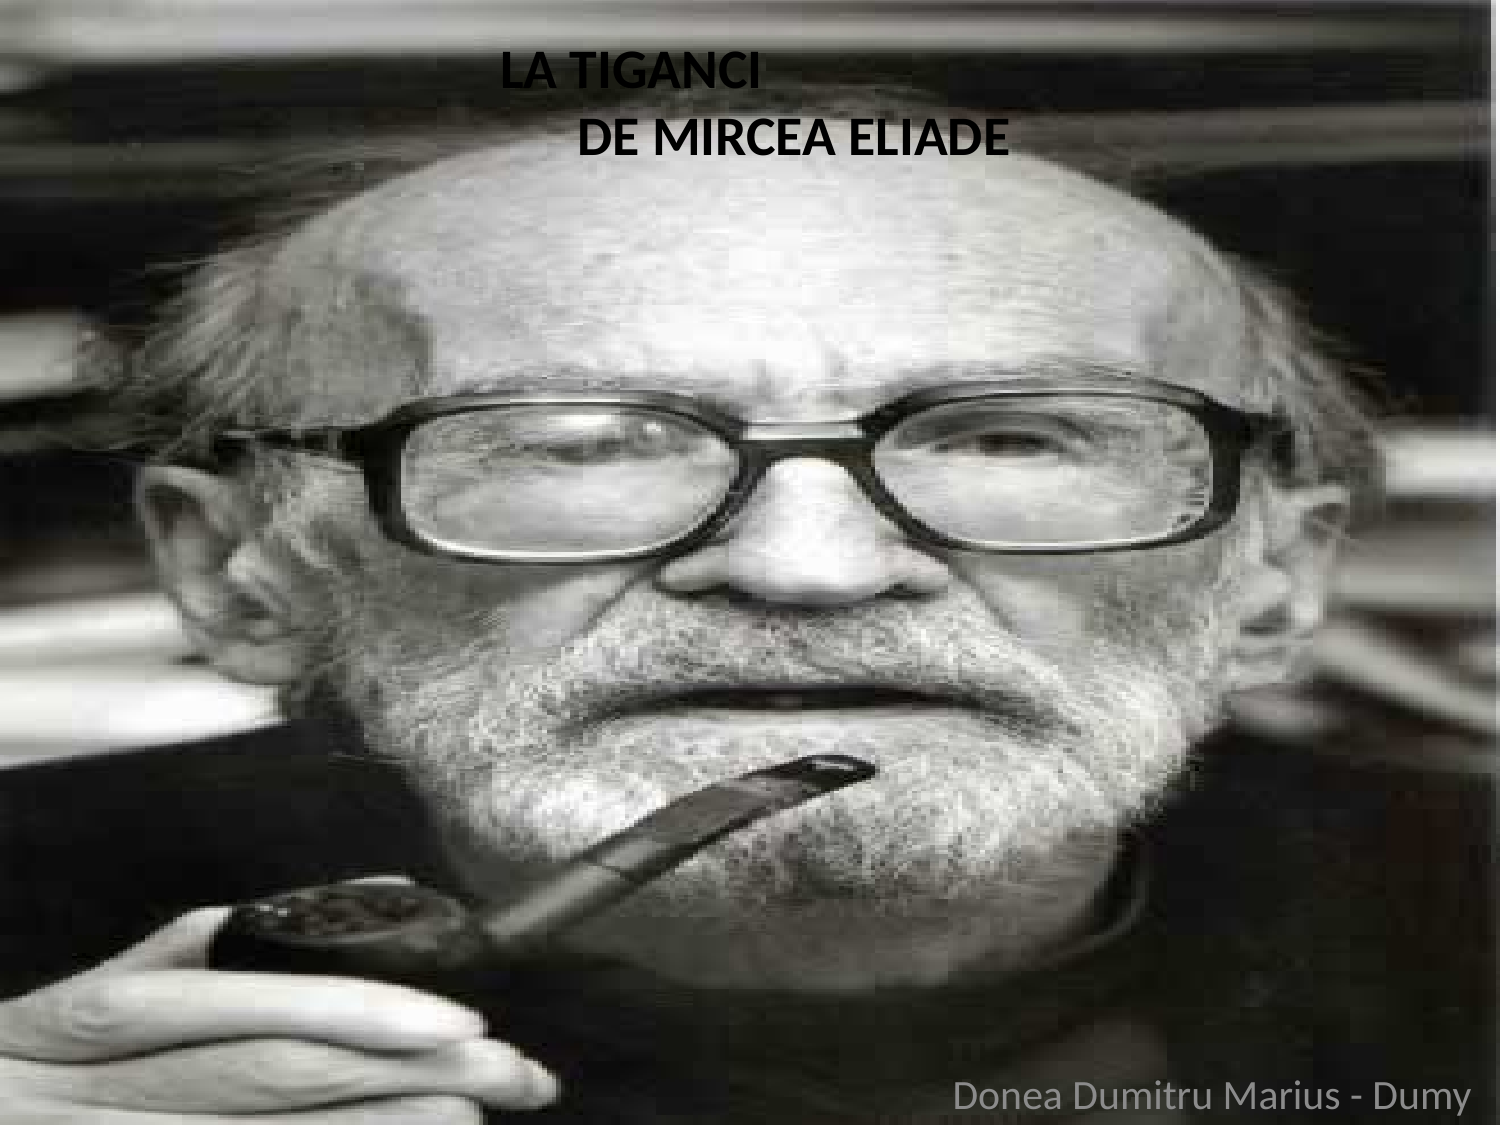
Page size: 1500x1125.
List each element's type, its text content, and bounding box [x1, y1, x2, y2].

list Donea Dumitru Marius - Dumy [937, 999, 1500, 1125]
title La Tiganci de Mircea Eliade [37, 24, 1226, 176]
picture [0, 0, 1500, 1125]
